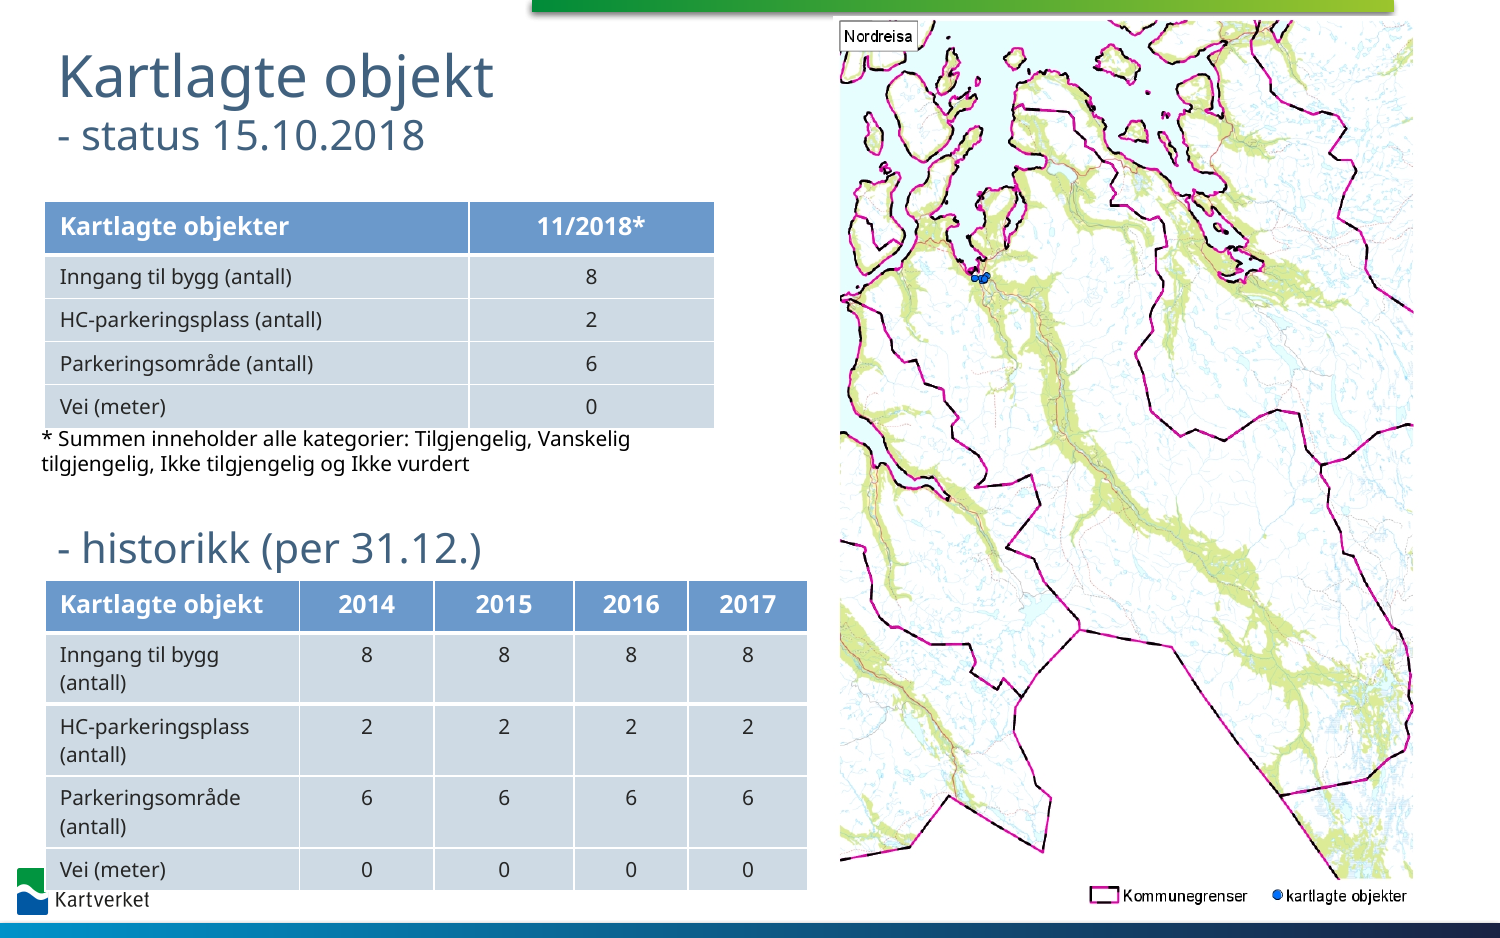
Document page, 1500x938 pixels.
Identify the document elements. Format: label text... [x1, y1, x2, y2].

table_cell 2 [435, 706, 573, 775]
table_cell Inngang til bygg (antall) [45, 257, 468, 298]
table_cell 6 [689, 777, 807, 847]
table_cell HC-parkeringsplass (antall) [45, 299, 468, 341]
table_cell 0 [470, 385, 714, 428]
table_cell 2 [689, 706, 807, 775]
table_cell 0 [435, 849, 573, 890]
table_cell Parkeringsområde (antall) [45, 342, 468, 384]
text_box Kartlagte objekt - status 15.10.2018 [42, 24, 828, 167]
table_header 2014 [300, 581, 433, 631]
table_cell Inngang til bygg (antall) [46, 635, 299, 702]
table_cell 2 [575, 706, 687, 775]
table_cell 8 [575, 635, 687, 702]
table_header 2017 [689, 581, 807, 631]
table_cell 6 [435, 777, 573, 847]
table_cell 6 [470, 342, 714, 384]
table_cell 8 [300, 635, 433, 702]
table_cell Vei (meter) [46, 849, 299, 890]
table_header 11/2018* [470, 202, 714, 253]
text_box - historikk (per 31.12.) [42, 496, 828, 580]
text_box * Summen inneholder alle kategorier: Tilgjengelig, Vanskelig tilgjengelig, Ikke tilgjengelig og Ikke vurdert [26, 417, 711, 483]
table_cell 0 [689, 849, 807, 890]
table_cell Vei (meter) [45, 385, 468, 417]
table_cell 0 [575, 849, 687, 890]
picture [833, 16, 1419, 913]
table_cell 2 [300, 706, 433, 775]
table_header Kartlagte objekt [46, 581, 299, 631]
table_cell HC-parkeringsplass (antall) [46, 706, 299, 775]
table_cell 6 [300, 777, 433, 847]
table_cell Parkeringsområde (antall) [46, 777, 299, 847]
table_cell 6 [575, 777, 687, 847]
table_cell 8 [435, 635, 573, 702]
table_header Kartlagte objekter [45, 202, 468, 253]
table_cell 8 [689, 635, 807, 702]
table_header 2015 [435, 581, 573, 631]
table_cell 0 [300, 849, 433, 890]
table_header 2016 [575, 581, 687, 631]
table_cell 2 [470, 299, 714, 341]
table_cell 8 [470, 257, 714, 298]
